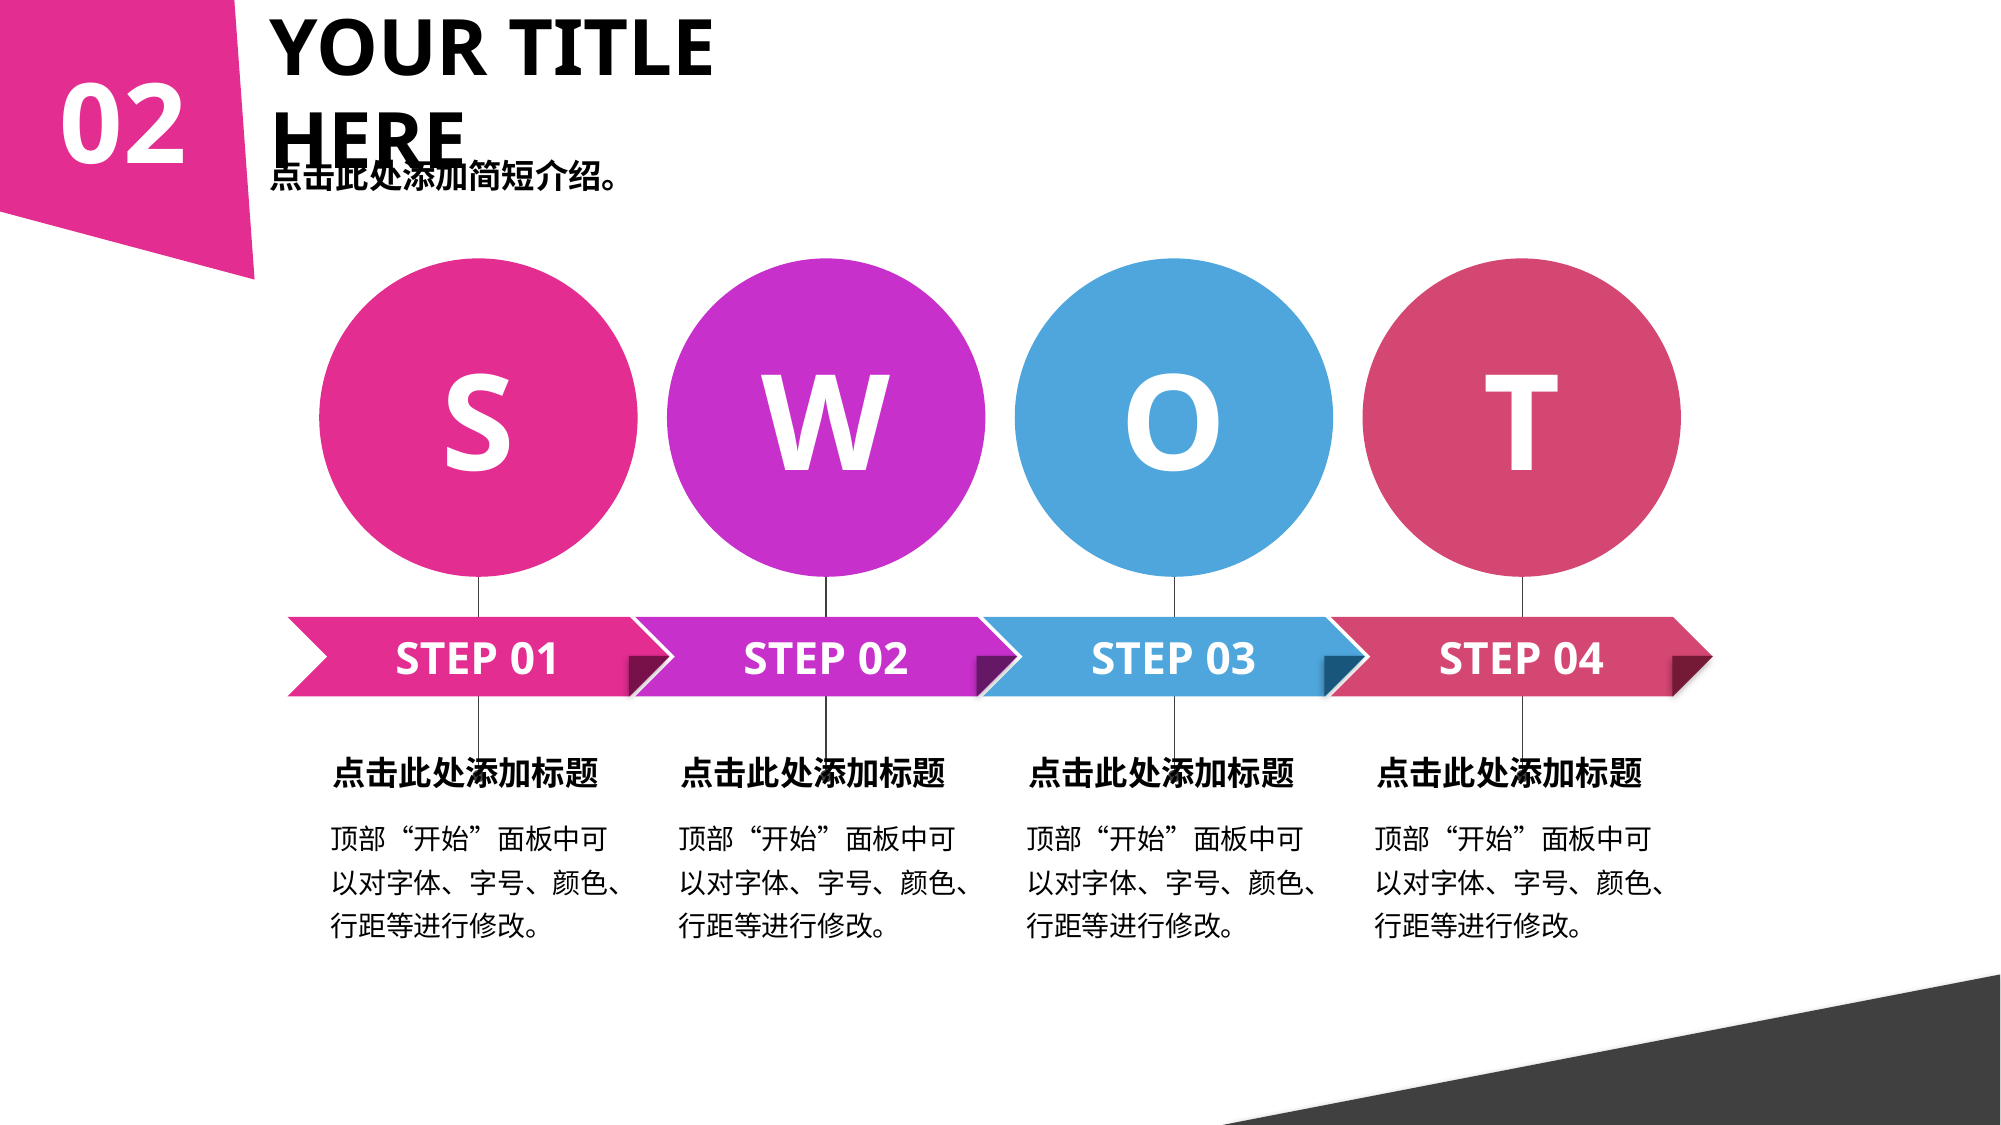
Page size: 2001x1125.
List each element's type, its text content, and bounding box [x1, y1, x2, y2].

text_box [982, 616, 1329, 697]
text_box W [664, 256, 988, 579]
text_box S [317, 256, 640, 579]
text_box T [1360, 256, 1684, 579]
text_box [1359, 732, 1679, 952]
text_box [1011, 732, 1331, 952]
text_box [634, 616, 981, 697]
list YOUR TITLE HERE [254, 28, 948, 152]
list 02 [17, 3, 230, 234]
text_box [315, 732, 635, 952]
list 点击此处添加简短介绍。 [254, 152, 948, 199]
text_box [287, 616, 633, 697]
text_box O [1012, 256, 1336, 579]
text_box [1330, 616, 1713, 697]
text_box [663, 732, 983, 952]
